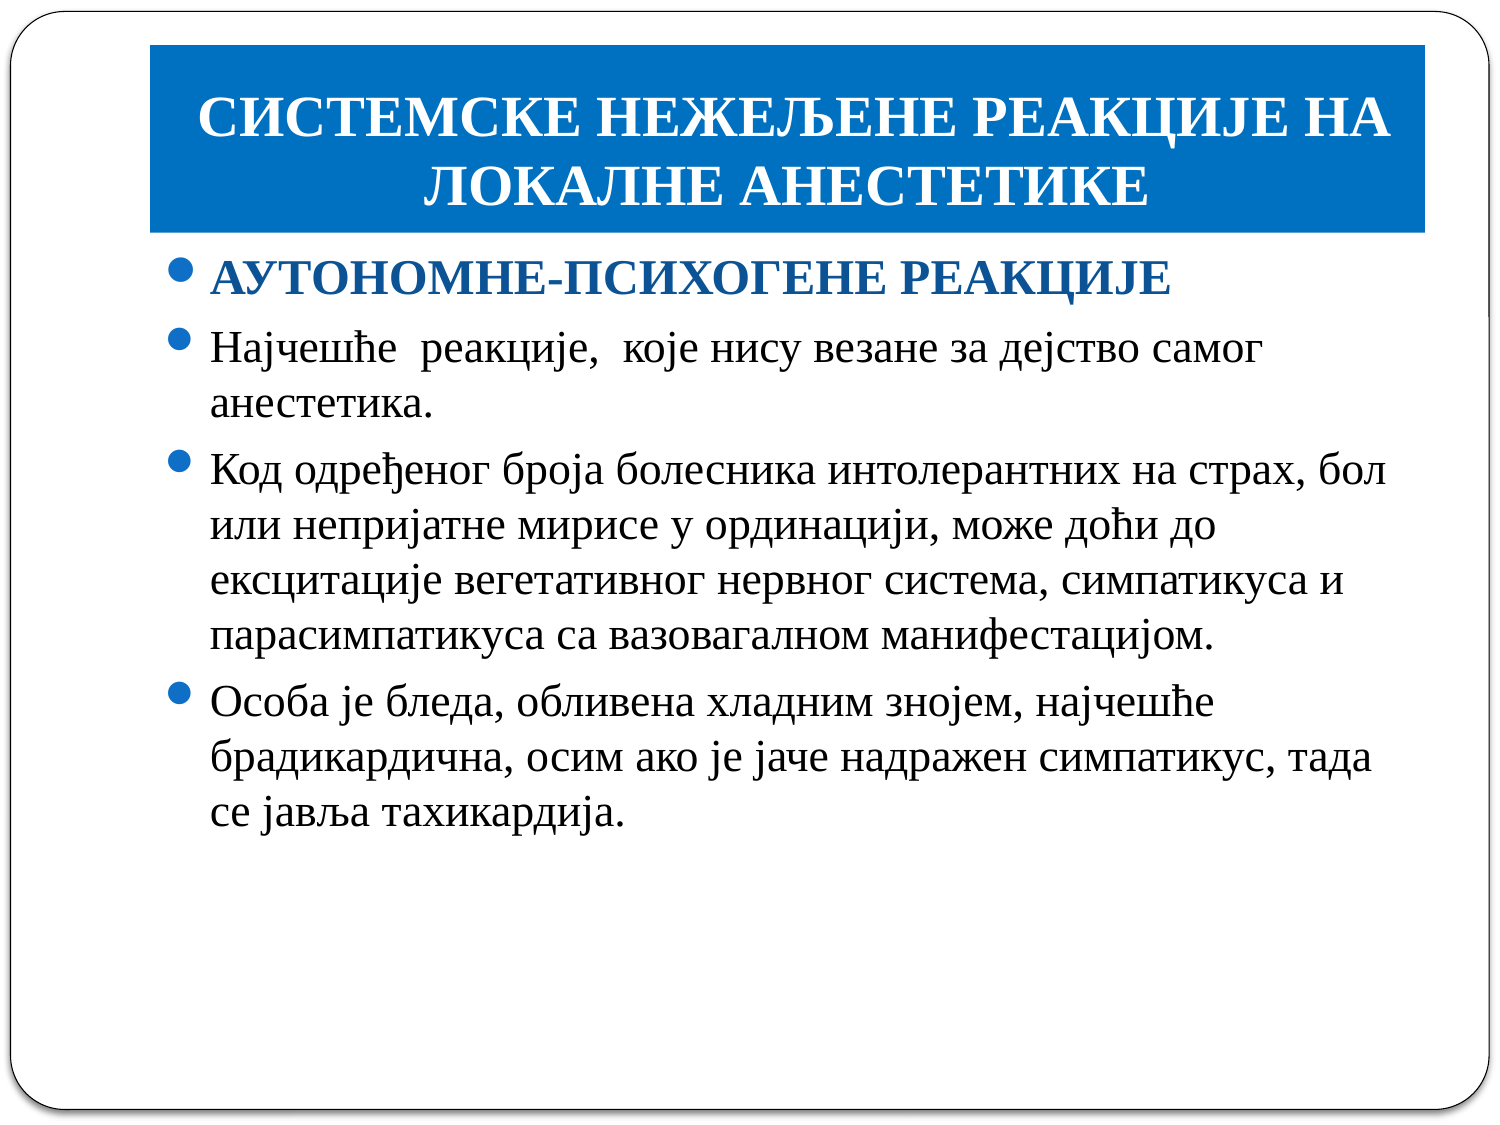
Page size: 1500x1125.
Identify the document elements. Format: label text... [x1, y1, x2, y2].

list АУТОНОМНЕ-ПСИХОГЕНЕ РЕАКЦИЈЕ Најчешће реакције, које нису везане за дејство самог анестетика. Код одређеног броја болесника интолерантних на страх, бол или непријатне мирисе у ординацији, може доћи до ексцитације вегетативног нервног система, симпатикуса и парасимпатикуса са вазовагалном манифестацијом. Особа је бледа, обливена хладним знојем, најчешће брадикардична, осим ако је јаче надражен симпатикус, тада се јавља тахикардија. [150, 237, 1425, 988]
title СИСТЕМСКЕ НЕЖЕЉЕНЕ РЕАКЦИЈЕ НА ЛОКАЛНЕ АНЕСТЕТИКЕ [150, 45, 1425, 233]
